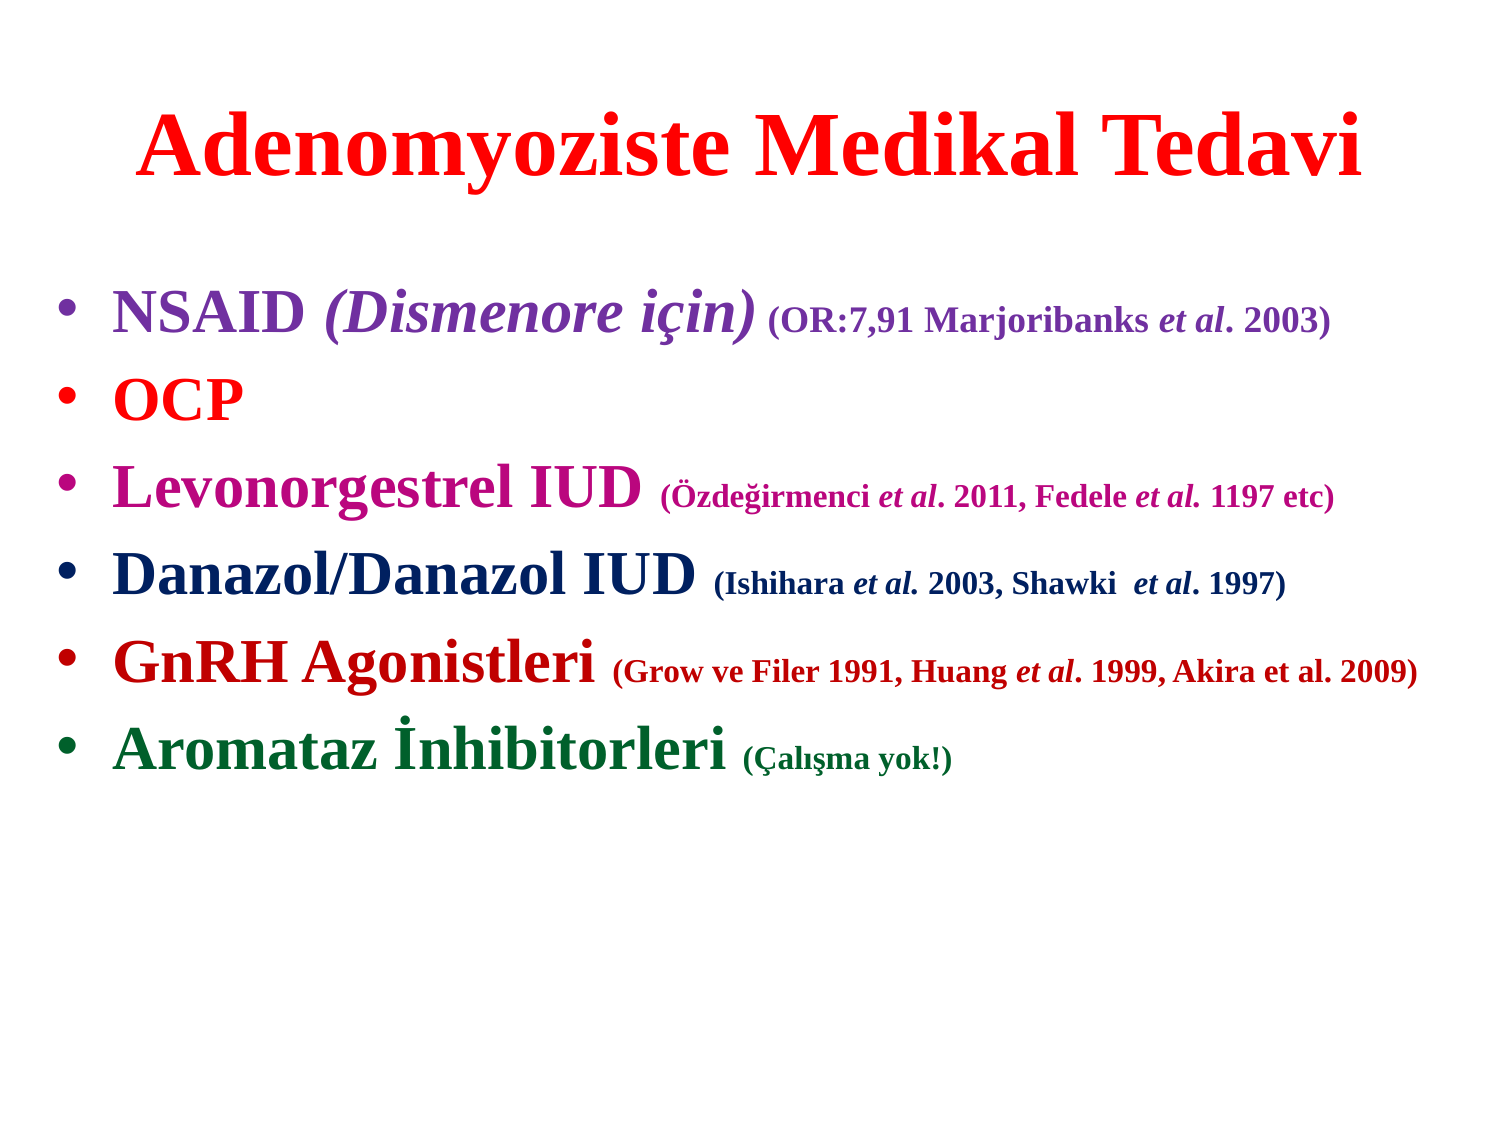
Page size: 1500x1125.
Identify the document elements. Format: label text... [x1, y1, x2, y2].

list NSAID (Dismenore için) (OR:7,91 Marjoribanks et al. 2003) OCP Levonorgestrel IUD (Özdeğirmenci et al. 2011, Fedele et al. 1197 etc) Danazol/Danazol IUD (Ishihara et al. 2003, Shawki et al. 1997) GnRH Agonistleri (Grow ve Filer 1991, Huang et al. 1999, Akira et al. 2009) Aromataz İnhibitorleri (Çalışma yok!) [41, 262, 1483, 1059]
title Adenomyoziste Medikal Tedavi [75, 45, 1425, 233]
